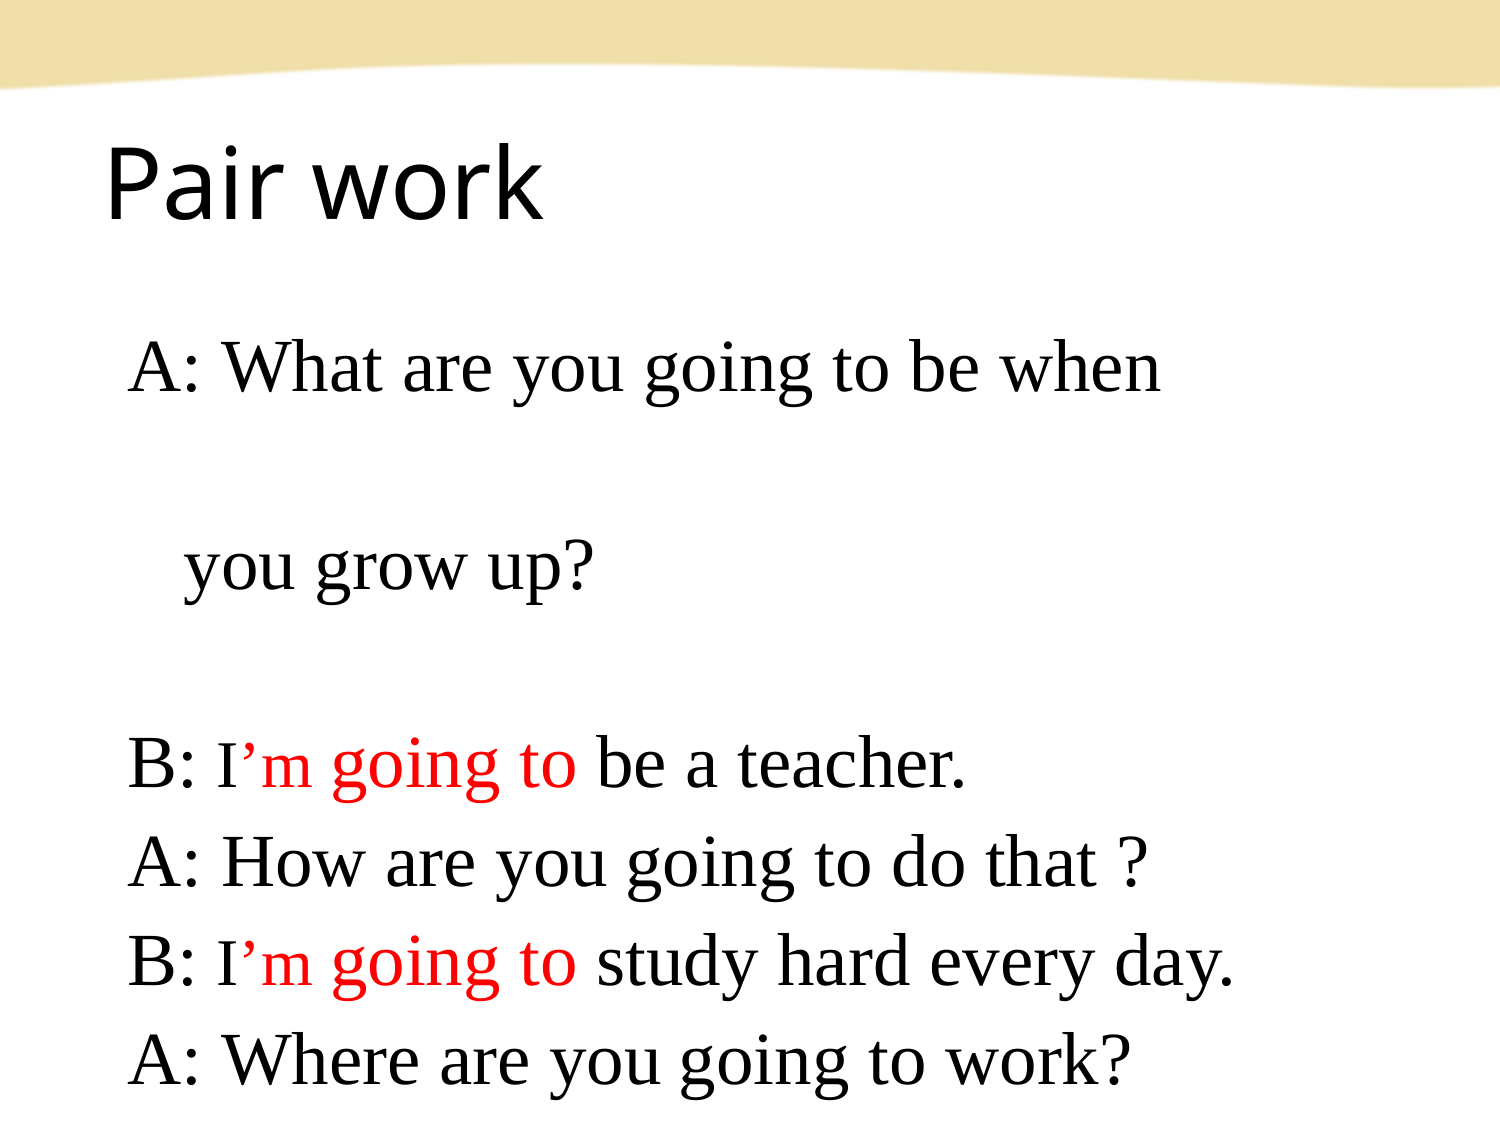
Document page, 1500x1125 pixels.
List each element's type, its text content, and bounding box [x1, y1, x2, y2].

text_box A: What are you going to be when you grow up?学科网 B: I’m going to be a teacher. A: How are you going to do that ? B: I’m going to study hard every day. A: Where are you going to work? B: I’m going to work in Tianmen. [112, 299, 1389, 1125]
picture [0, 0, 1500, 1125]
text_box Pair work [87, 112, 625, 368]
